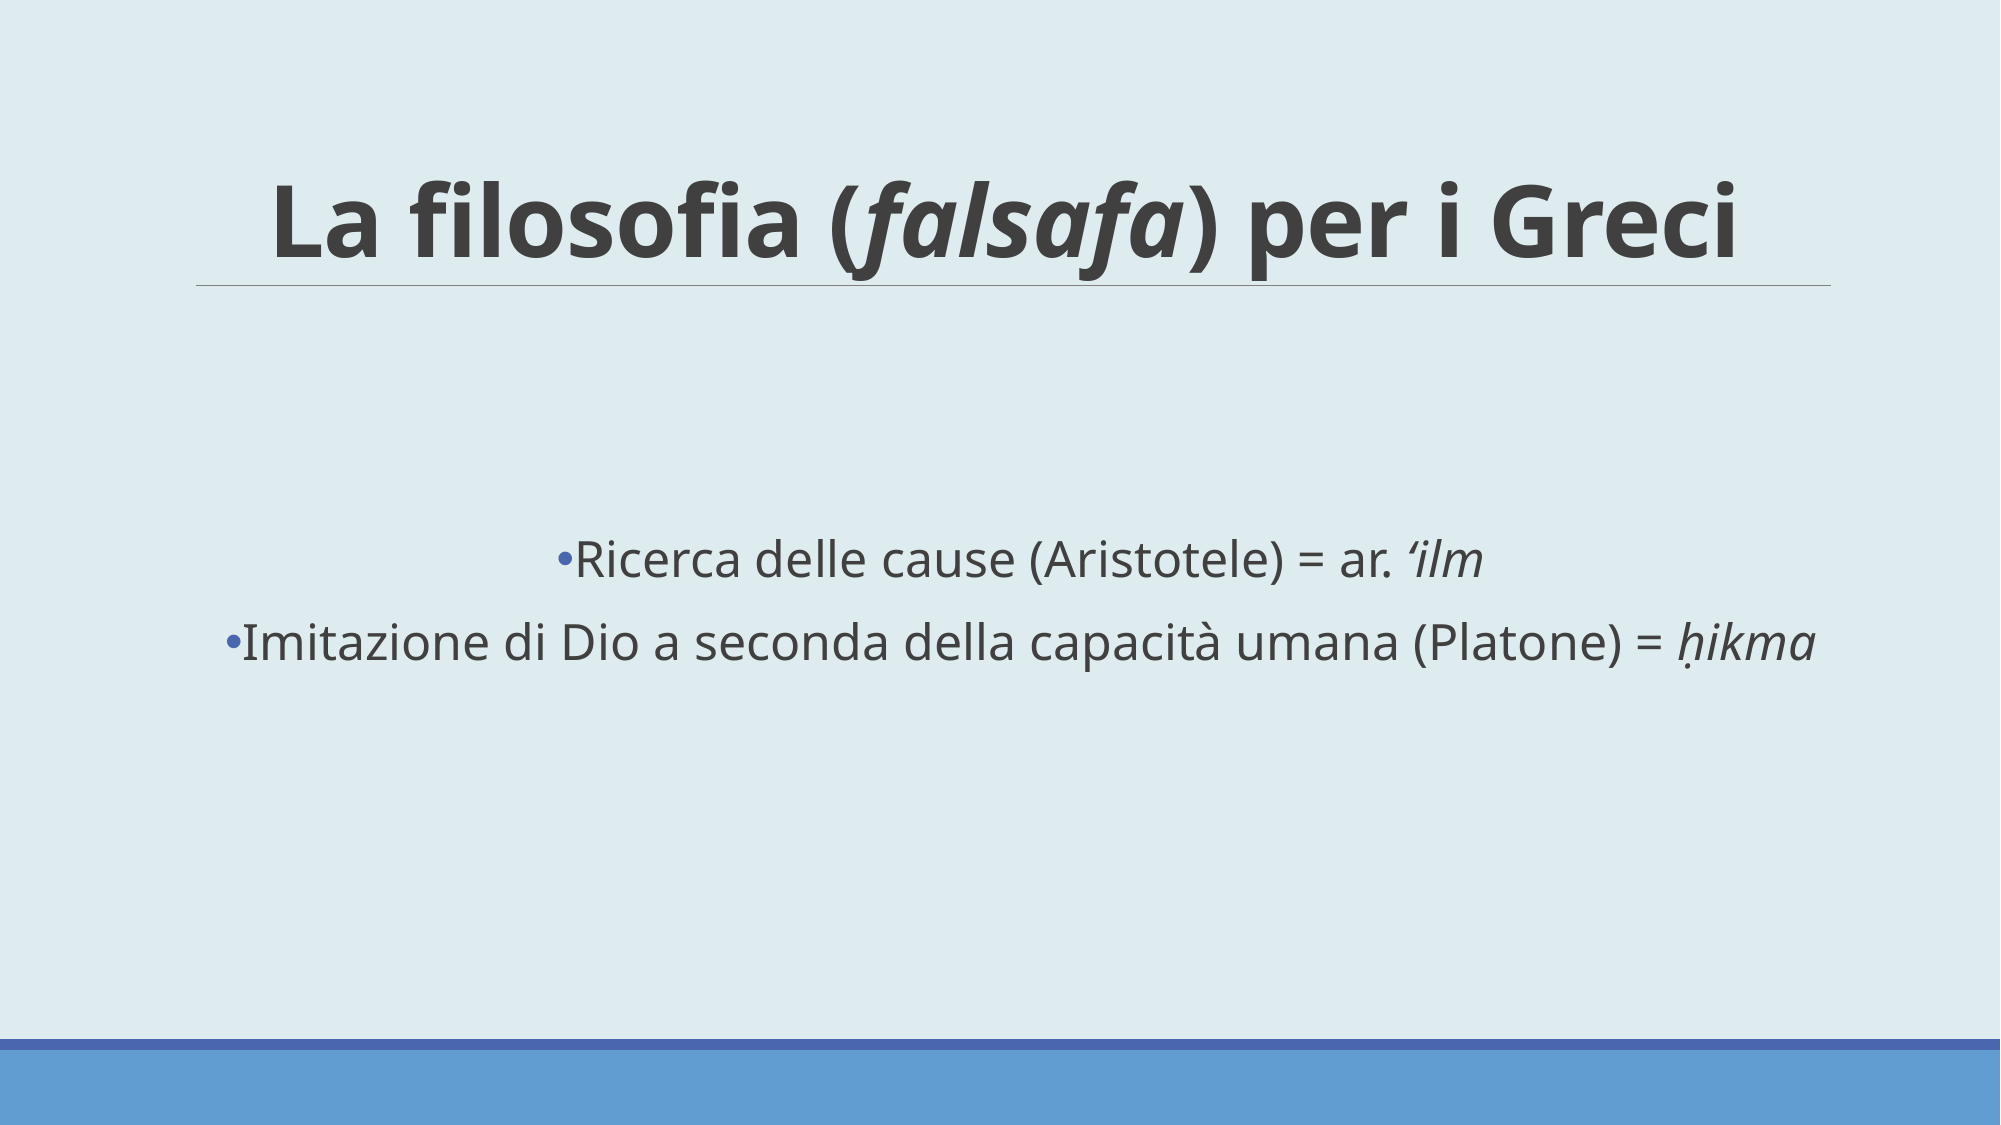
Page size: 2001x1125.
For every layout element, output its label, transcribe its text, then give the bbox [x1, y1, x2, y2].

list Ricerca delle cause (Aristotele) = ar. ‘ilm Imitazione di Dio a seconda della capacità umana (Platone) = ḥikma [158, 526, 1884, 698]
title La filosofia (falsafa) per i Greci [180, 47, 1830, 285]
